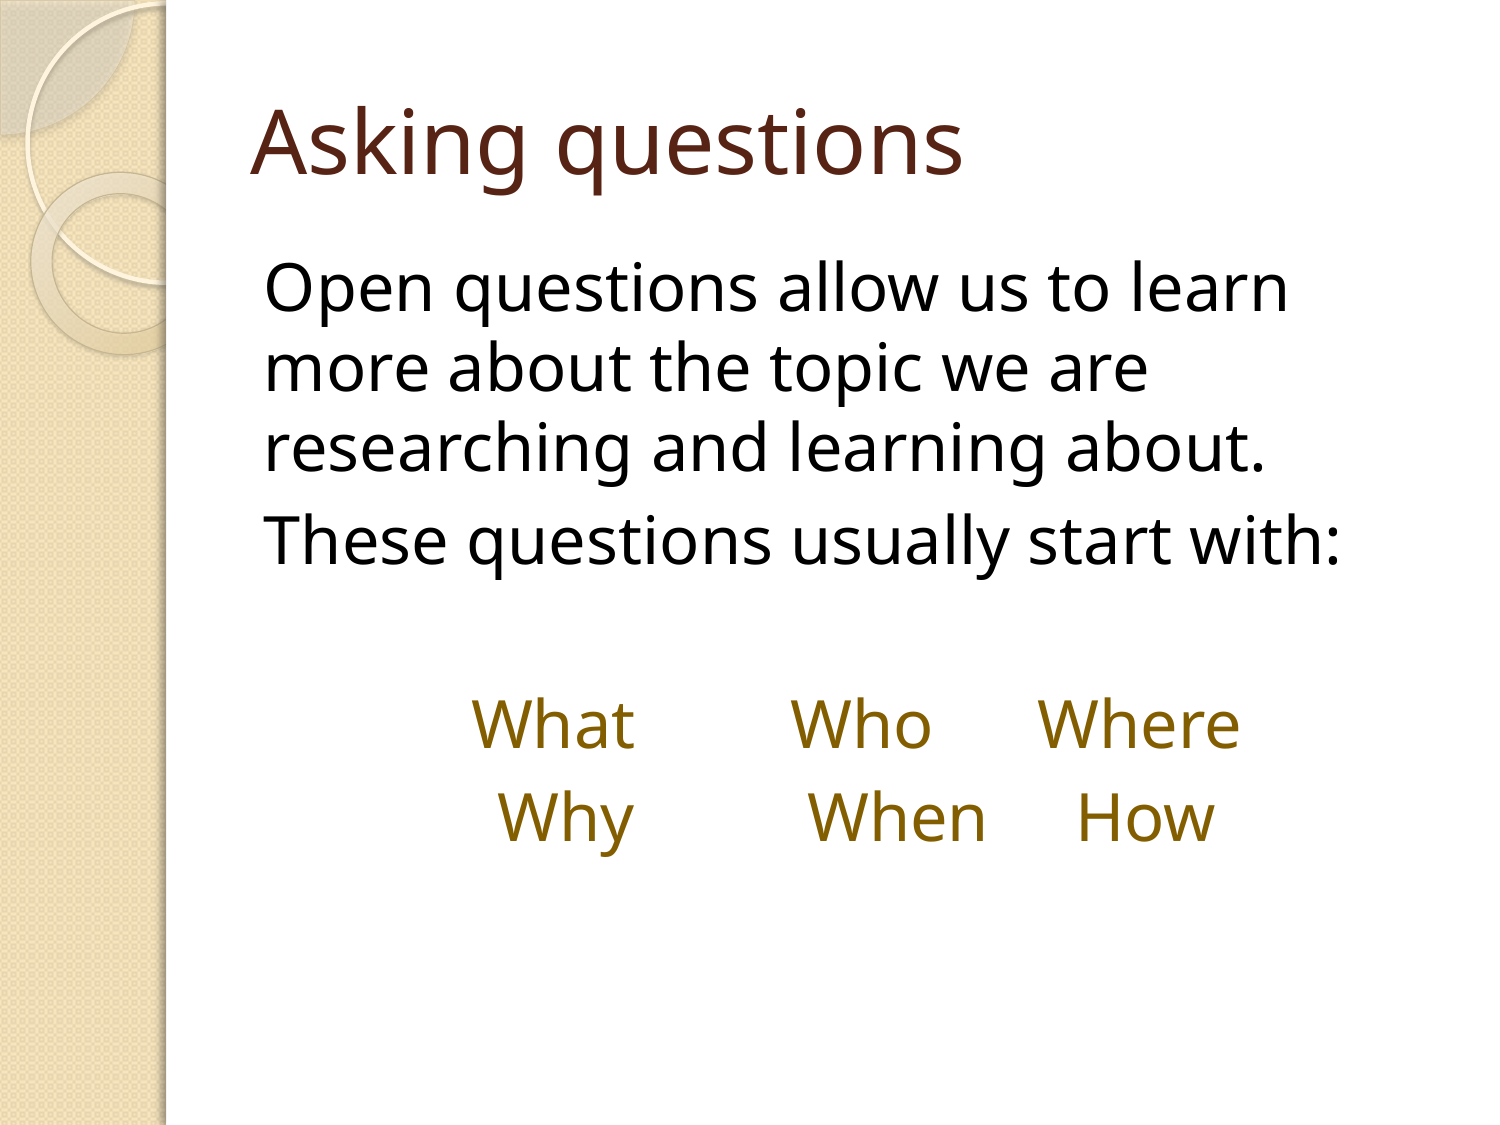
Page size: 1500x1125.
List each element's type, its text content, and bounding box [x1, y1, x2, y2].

list Open questions allow us to learn more about the topic we are researching and learning about. These questions usually start with: What Who Where Why When How [235, 237, 1466, 1026]
title Asking questions [235, 45, 1466, 233]
